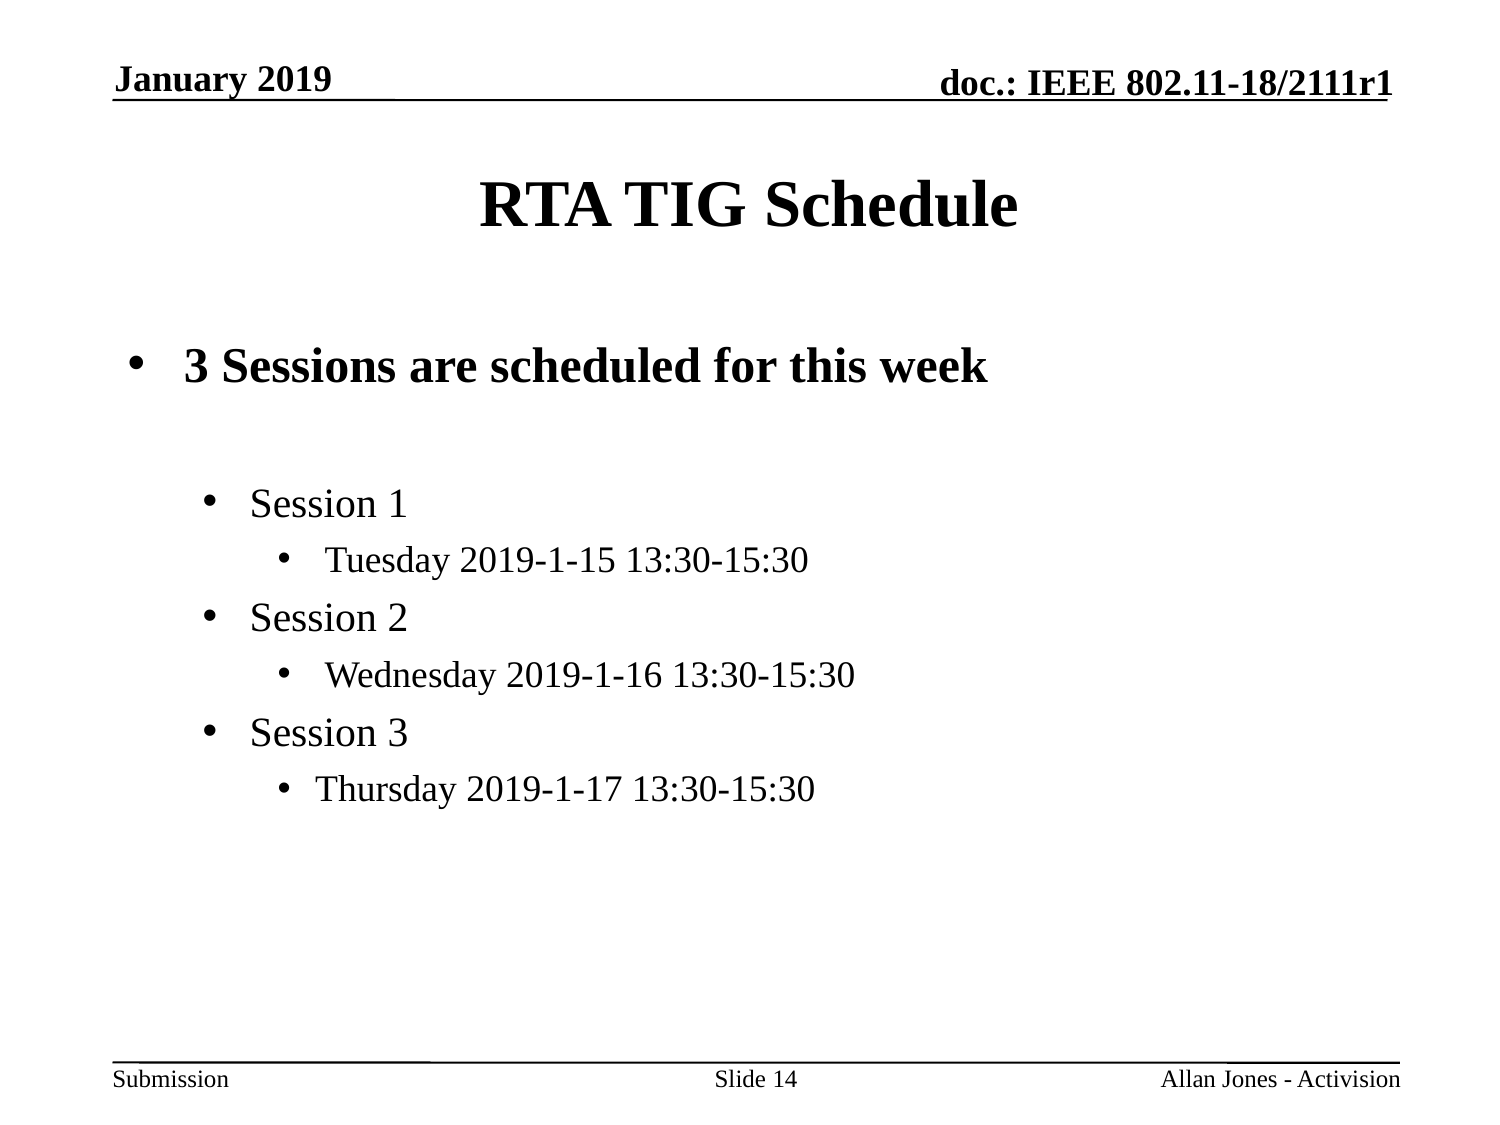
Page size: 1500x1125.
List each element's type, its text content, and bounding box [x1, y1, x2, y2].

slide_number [114, 54, 493, 100]
list 3 Sessions are scheduled for this week Session 1 Tuesday 2019-1-15 13:30-15:30 Session 2 Wednesday 2019-1-16 13:30-15:30 Session 3 Thursday 2019-1-17 13:30-15:30 [112, 324, 1388, 1000]
title RTA TIG Schedule [112, 112, 1388, 288]
footer Allan Jones - Activision [902, 1061, 1402, 1093]
slide_number Slide 14 [712, 1061, 800, 1123]
